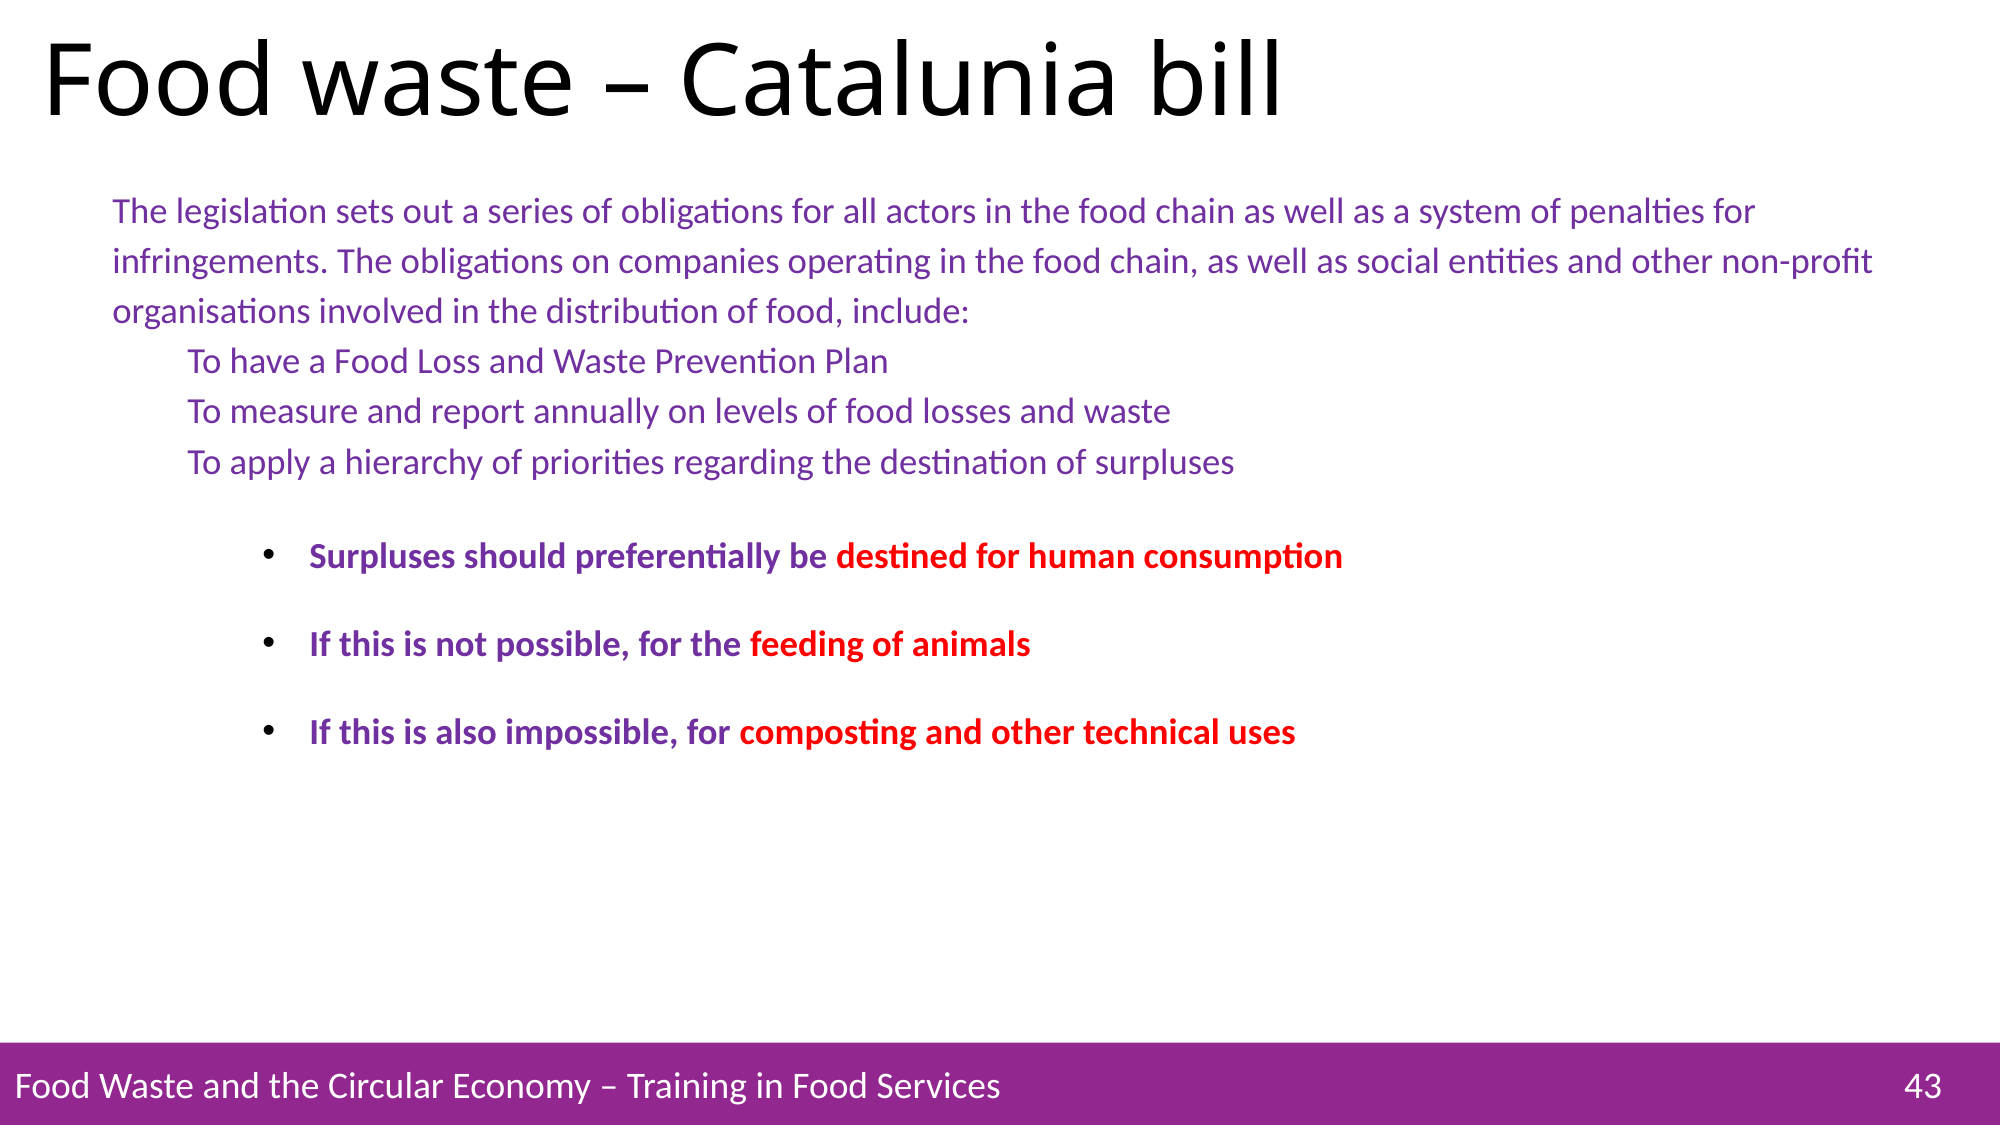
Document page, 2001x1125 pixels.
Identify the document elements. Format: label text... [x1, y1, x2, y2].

text_box Food waste – Catalunia bill [26, 0, 1591, 195]
text_box The legislation sets out a series of obligations for all actors in the food chain as well as a system of penalties for infringements. The obligations on companies operating in the food chain, as well as social entities and other non-profit organisations involved in the distribution of food, include: To have a Food Loss and Waste Prevention Plan To measure and report annually on levels of food losses and waste To apply a hierarchy of priorities regarding the destination of surpluses Surpluses should preferentially be destined for human consumption If this is not possible, for the feeding of animals If this is also impossible, for composting and other technical uses [97, 172, 1940, 952]
